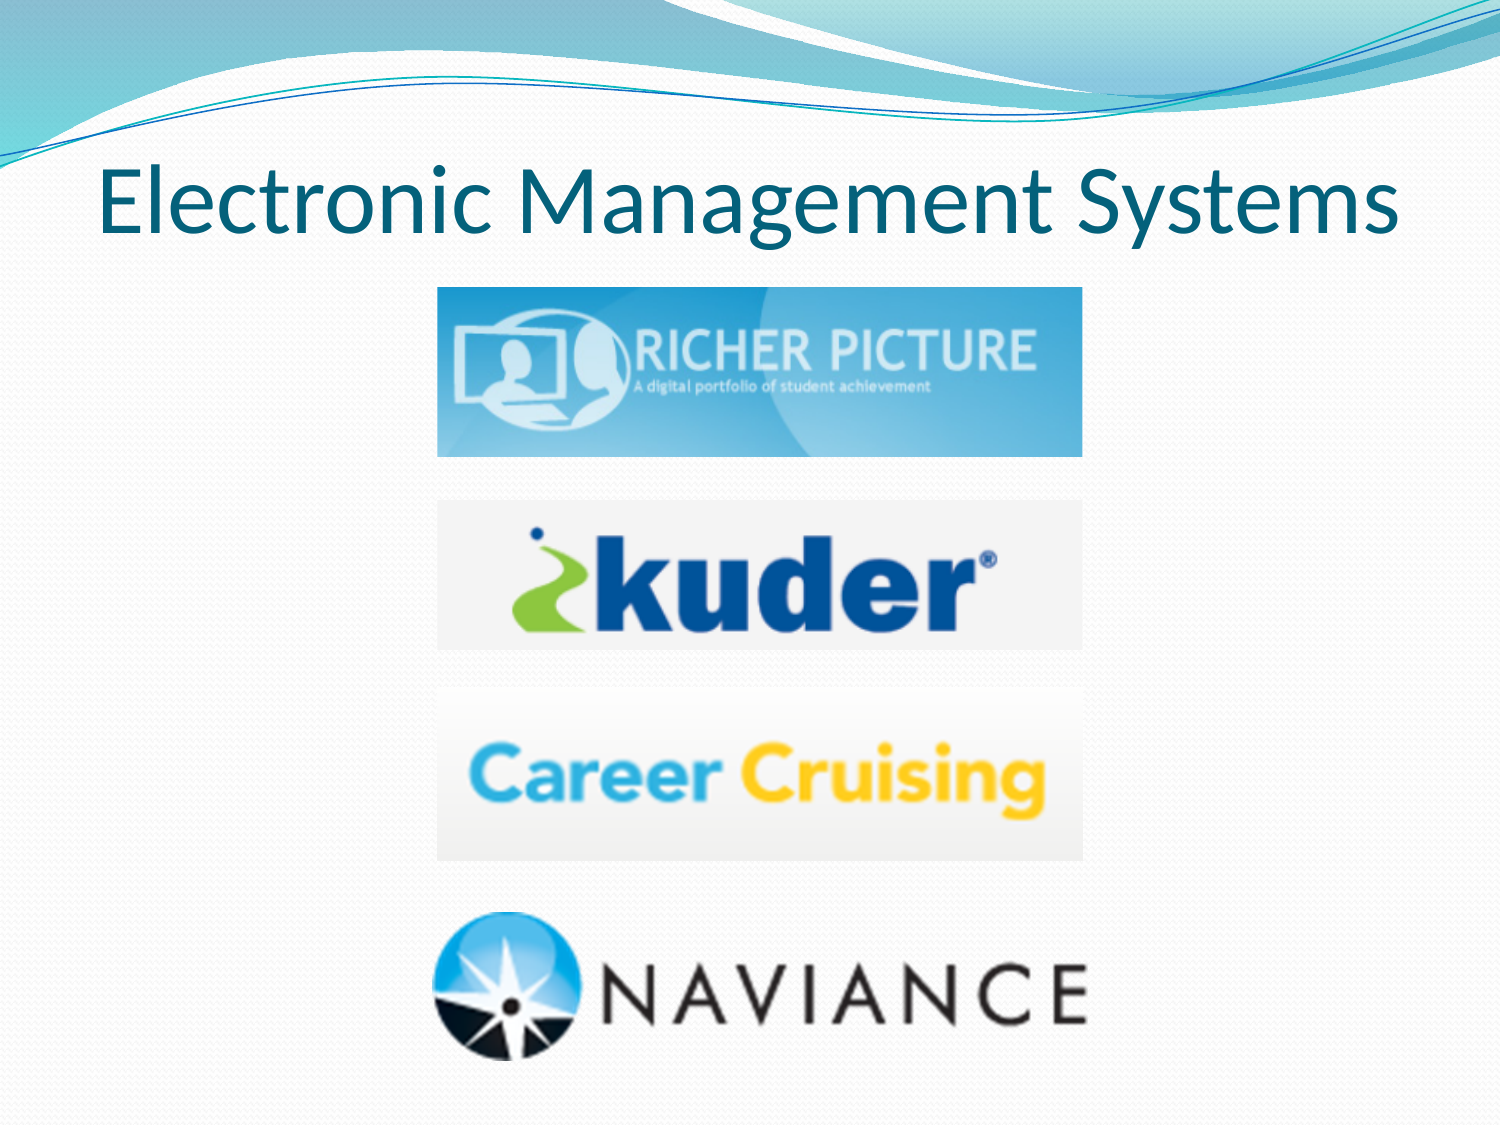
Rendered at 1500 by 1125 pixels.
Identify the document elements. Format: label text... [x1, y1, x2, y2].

title Electronic Management Systems [75, 125, 1425, 253]
picture [437, 499, 1083, 651]
picture [437, 687, 1083, 861]
picture [432, 912, 1088, 1061]
picture [437, 287, 1083, 457]
